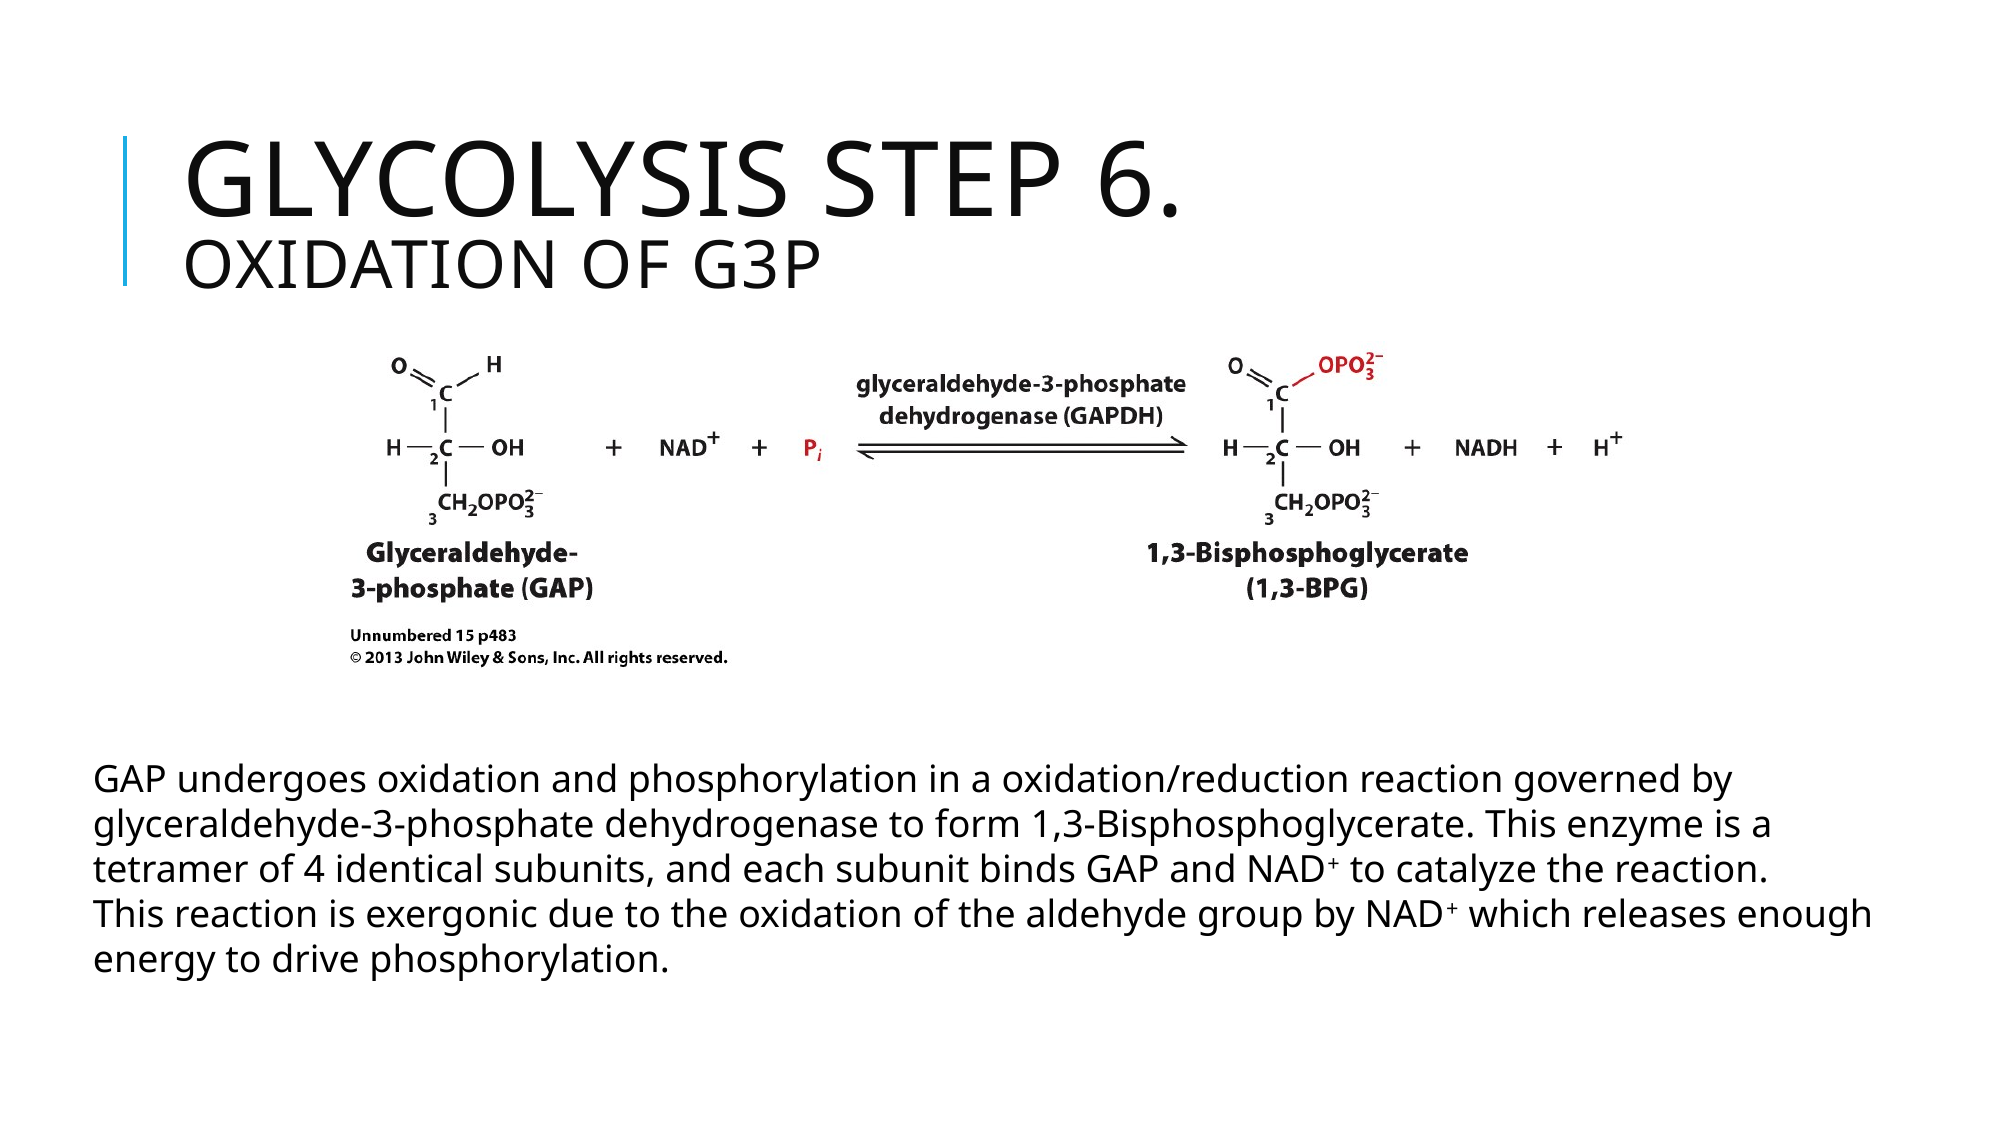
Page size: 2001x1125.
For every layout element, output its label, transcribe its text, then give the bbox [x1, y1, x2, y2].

title Glycolysis step 6. Oxidation of G3p [168, 96, 1763, 342]
picture [341, 341, 1629, 671]
text_box GAP undergoes oxidation and phosphorylation in a oxidation/reduction reaction governed by glyceraldehyde-3-phosphate dehydrogenase to form 1,3-Bisphosphoglycerate. This enzyme is a tetramer of 4 identical subunits, and each subunit binds GAP and NAD+ to catalyze the reaction. This reaction is exergonic due to the oxidation of the aldehyde group by NAD+ which releases enough energy to drive phosphorylation. [78, 747, 1943, 988]
